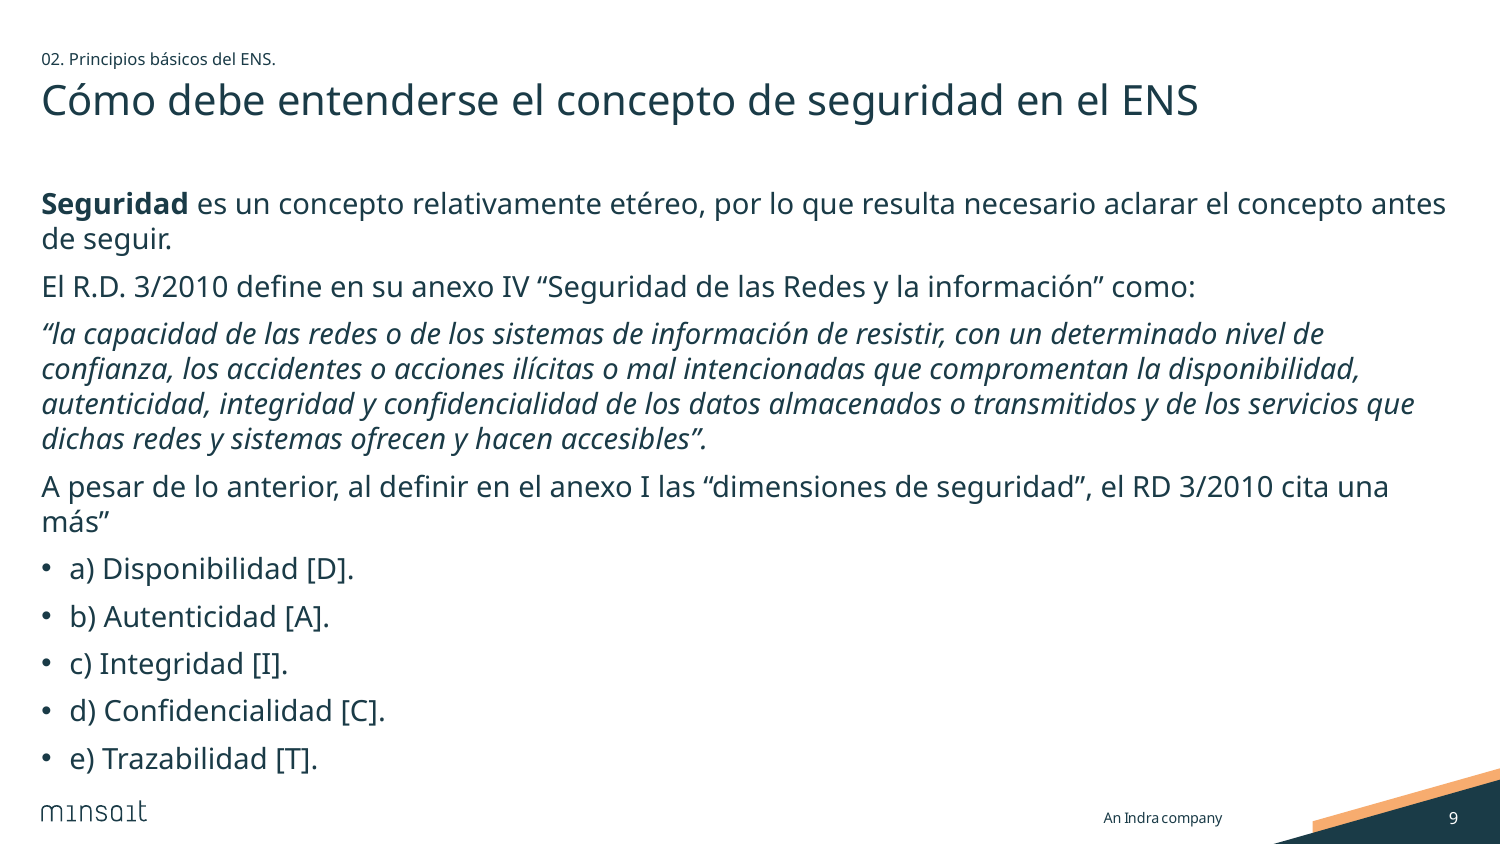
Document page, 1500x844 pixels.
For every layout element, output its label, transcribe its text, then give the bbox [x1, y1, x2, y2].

text_box Seguridad es un concepto relativamente etéreo, por lo que resulta necesario aclarar el concepto antes de seguir. El R.D. 3/2010 define en su anexo IV “Seguridad de las Redes y la información” como: “la capacidad de las redes o de los sistemas de información de resistir, con un determinado nivel de confianza, los accidentes o acciones ilícitas o mal intencionadas que compromentan la disponibilidad, autenticidad, integridad y confidencialidad de los datos almacenados o transmitidos y de los servicios que dichas redes y sistemas ofrecen y hacen accesibles”. A pesar de lo anterior, al definir en el anexo I las “dimensiones de seguridad”, el RD 3/2010 cita una más” a) Disponibilidad [D]. b) Autenticidad [A]. c) Integridad [I]. d) Confidencialidad [C]. e) Trazabilidad [T]. [41, 185, 1459, 471]
title Cómo debe entenderse el concepto de seguridad en el ENS [41, 79, 1459, 185]
list 02. Principios básicos del ENS. [41, 43, 1459, 75]
